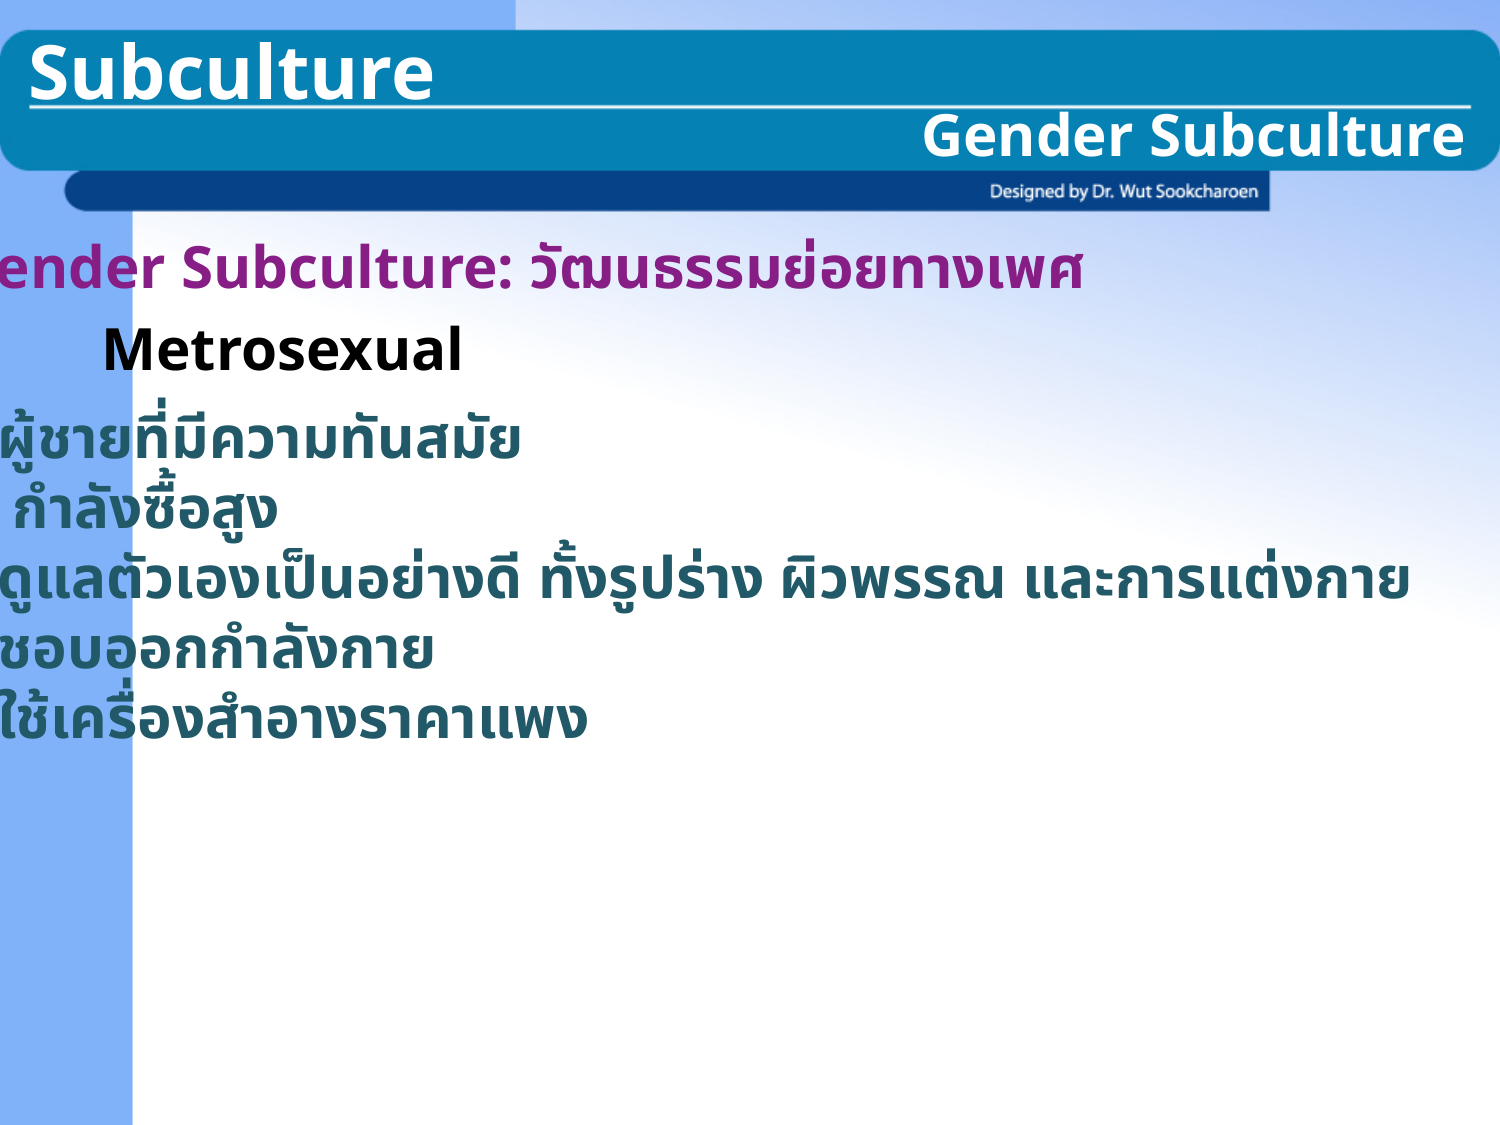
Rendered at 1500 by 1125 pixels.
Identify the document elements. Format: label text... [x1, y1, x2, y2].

text_box Metrosexual [86, 304, 480, 390]
text_box Gender Subculture: วัฒนธรรมย่อยทางเพศ [0, 222, 1101, 308]
picture [0, 0, 1500, 54]
text_box ผู้ชายที่มีความทันสมัย กำลังซื้อสูง ดูแลตัวเองเป็นอย่างดี ทั้งรูปร่าง ผิวพรรณ และการแต่งกาย ชอบออกกำลังกาย ใช้เครื่องสำอางราคาแพง [0, 393, 1428, 758]
text_box Gender Subculture [37, 108, 1481, 172]
picture [0, 146, 1500, 1125]
text_box Subculture [13, 32, 1475, 107]
